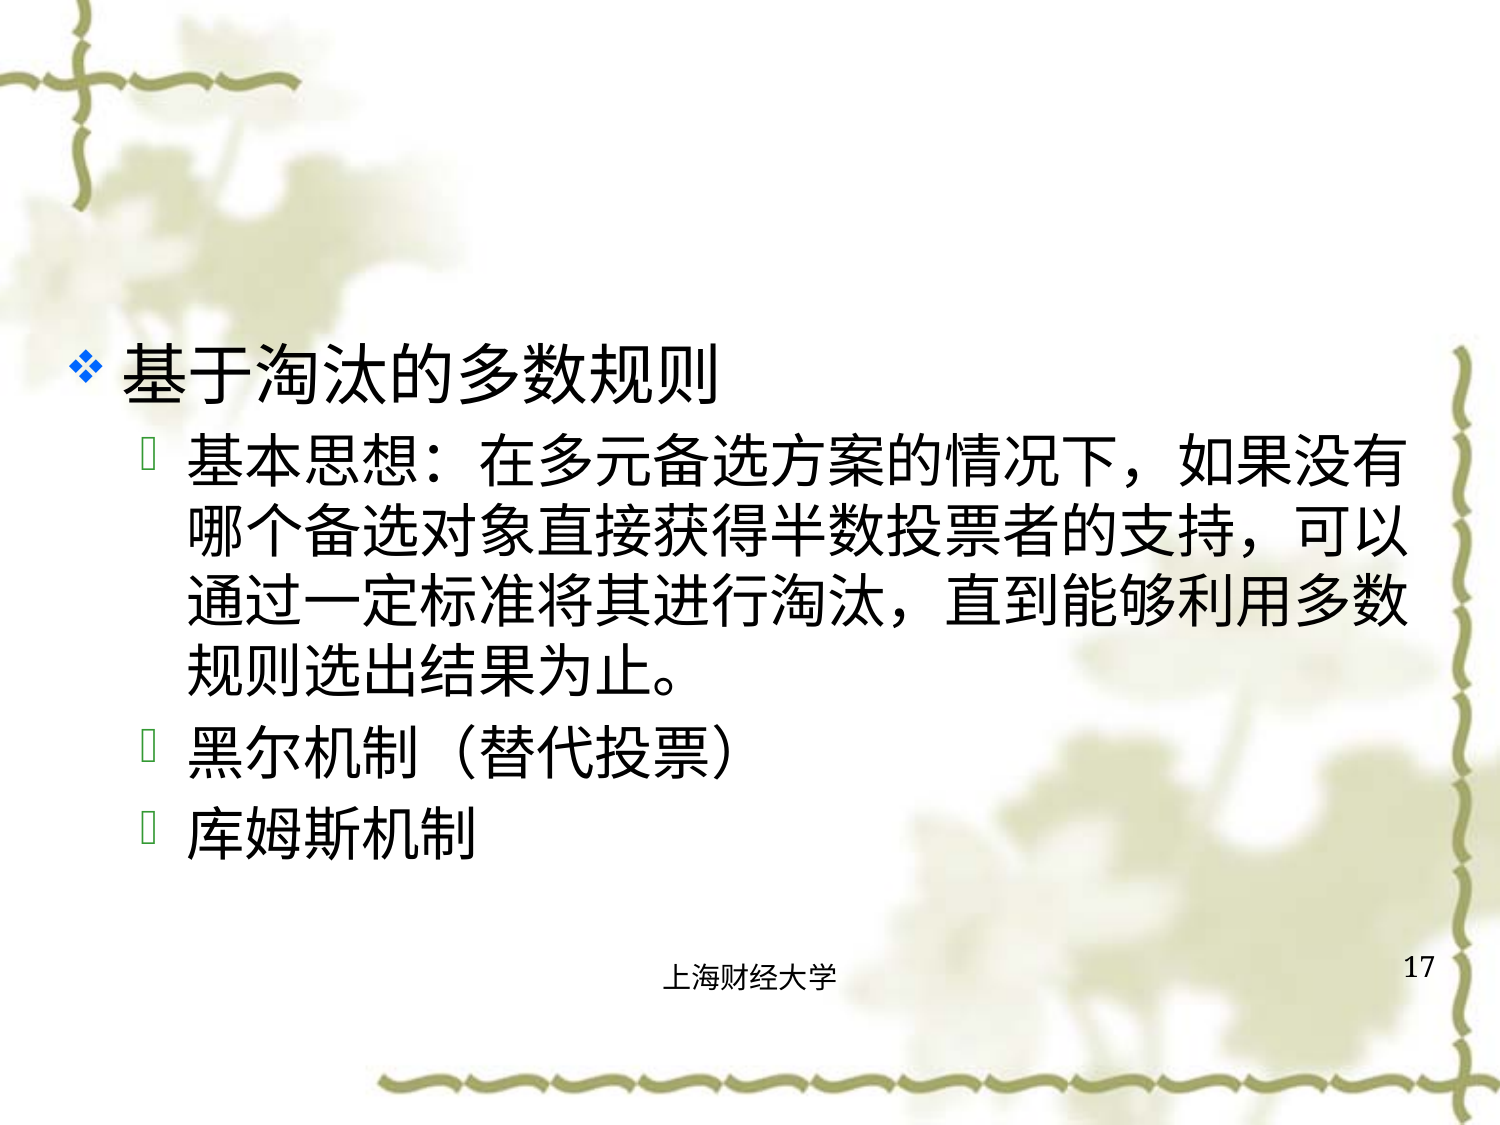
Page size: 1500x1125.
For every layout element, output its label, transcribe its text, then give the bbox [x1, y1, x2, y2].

slide_number 17 [1074, 940, 1451, 1066]
footer 上海财经大学 [512, 952, 988, 1066]
list 基于淘汰的多数规则 基本思想：在多元备选方案的情况下，如果没有哪个备选对象直接获得半数投票者的支持，可以通过一定标准将其进行淘汰，直到能够利用多数规则选出结果为止。 黑尔机制（替代投票） 库姆斯机制 [49, 324, 1452, 963]
picture [0, 0, 1500, 1125]
